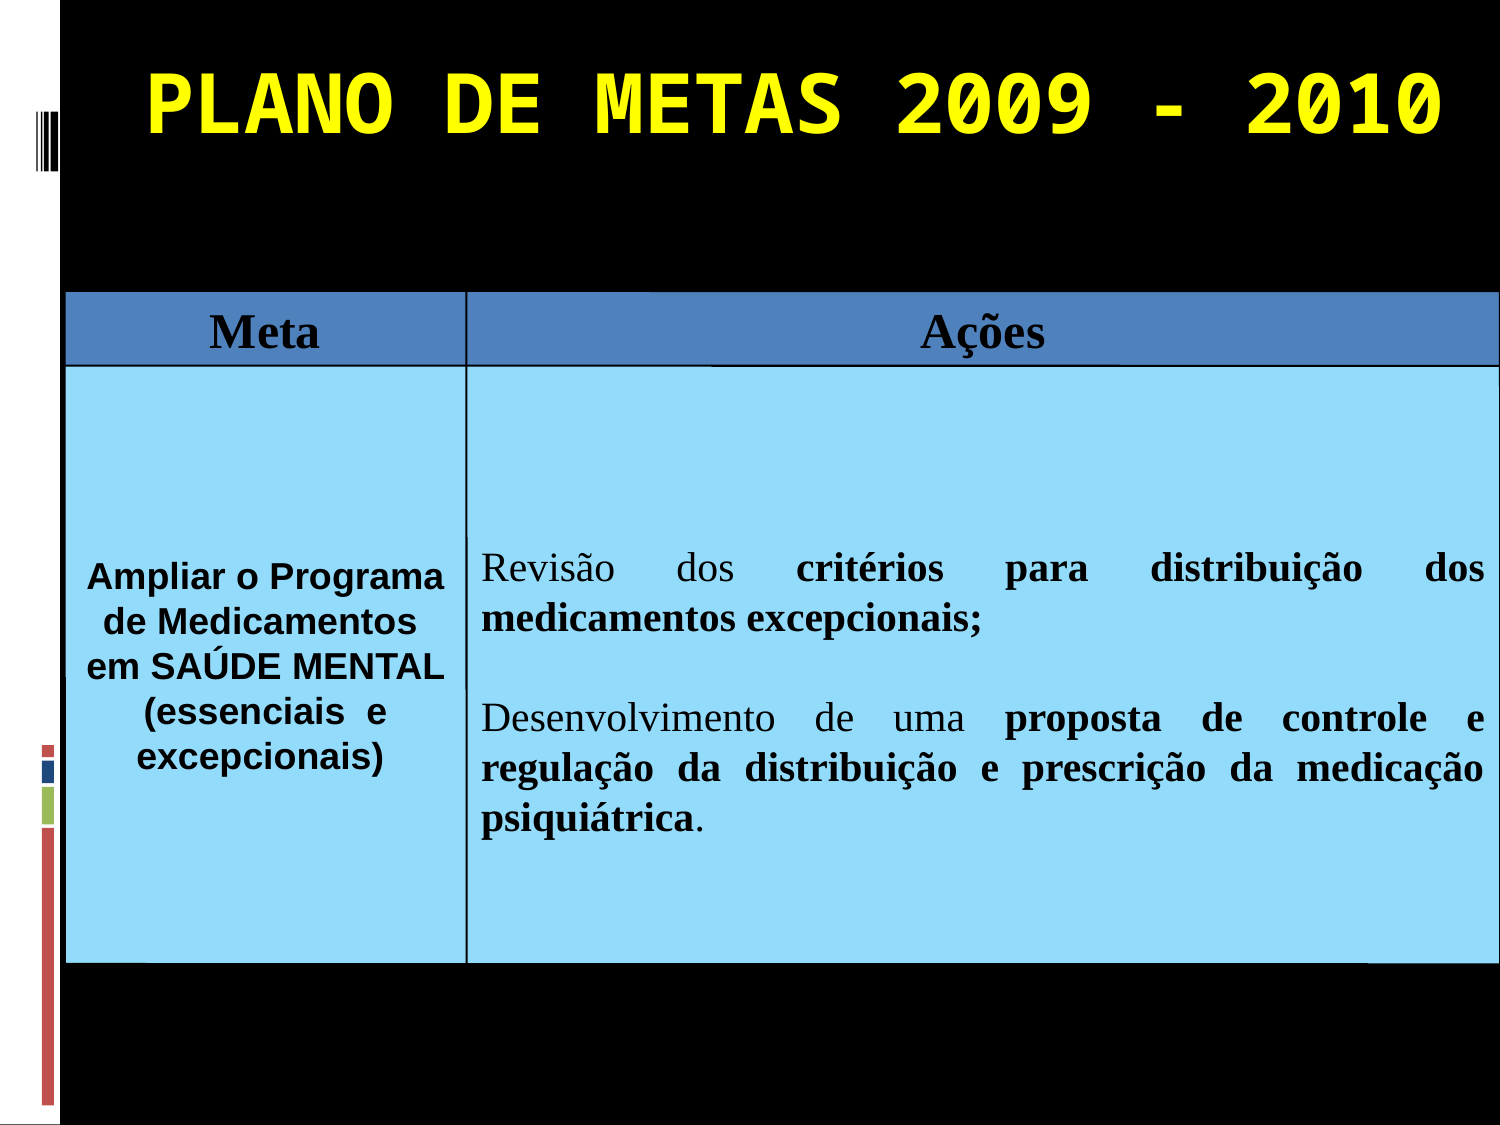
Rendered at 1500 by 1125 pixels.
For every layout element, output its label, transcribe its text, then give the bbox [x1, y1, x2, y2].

text_box PLANO DE METAS 2009 - 2010 [129, 42, 1500, 185]
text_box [64, 290, 1500, 965]
